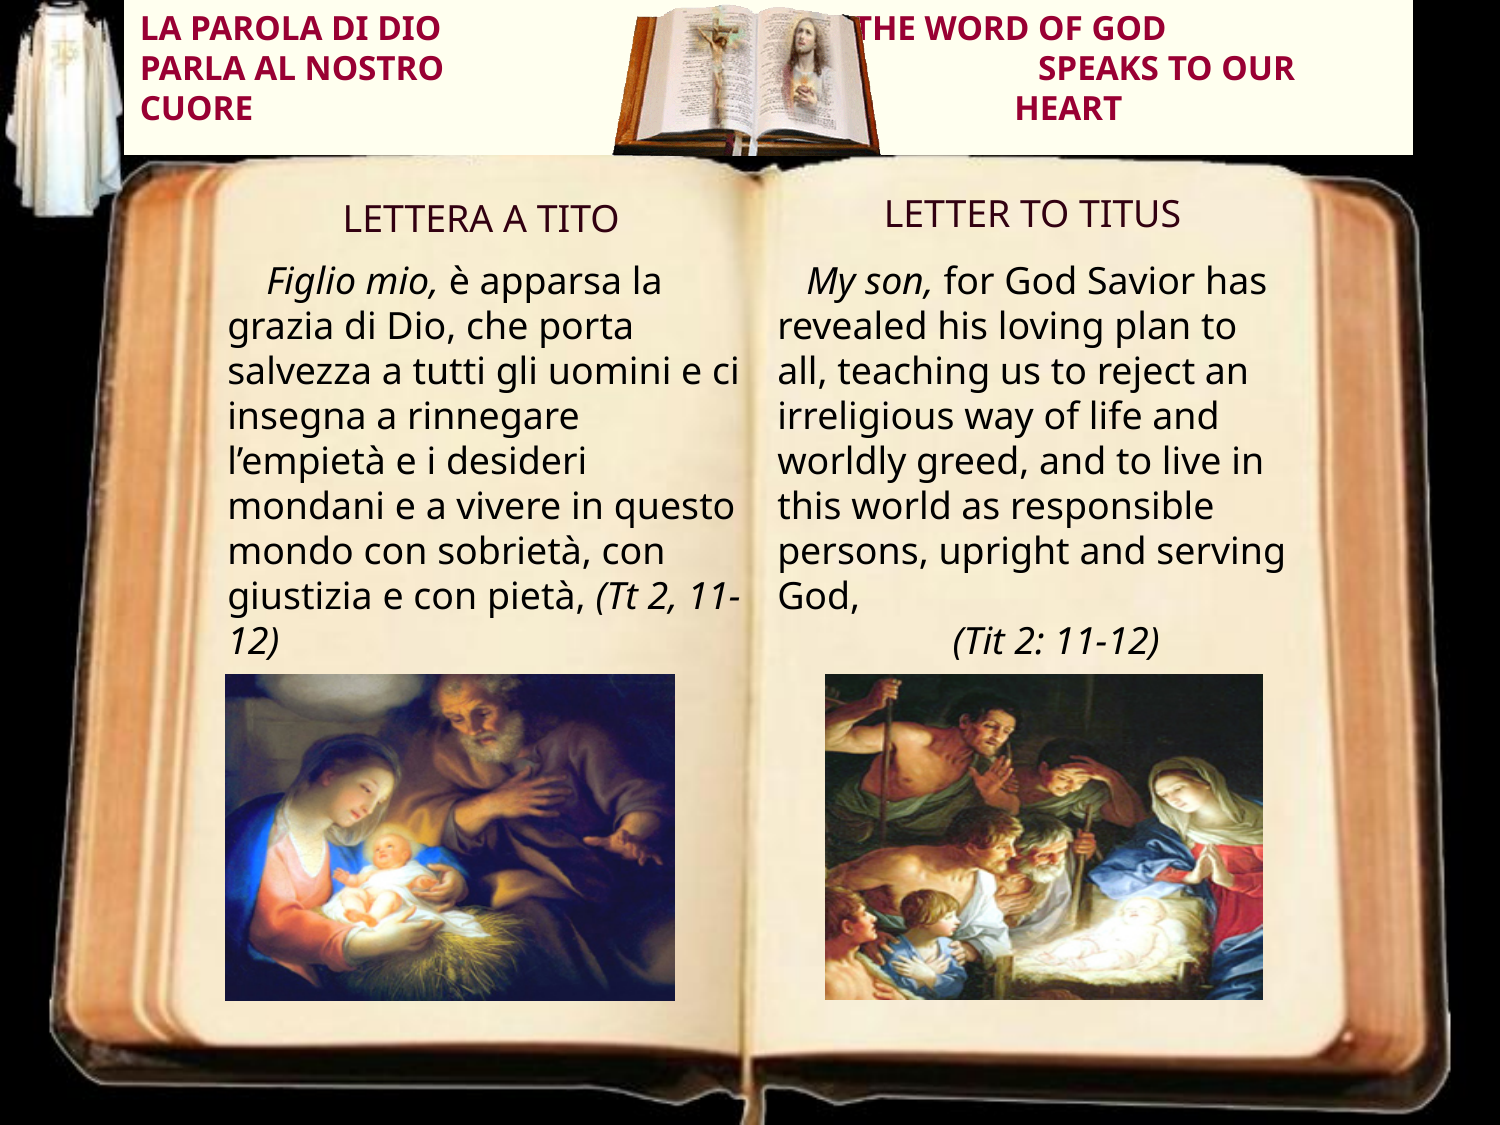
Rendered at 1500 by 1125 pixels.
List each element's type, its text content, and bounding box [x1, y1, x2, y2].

text_box LETTERA A TITO [224, 187, 738, 248]
text_box LA PAROLA DI DIO THE WORD OF GOD PARLA AL NOSTRO SPEAKS TO OUR CUORE HEART [124, 0, 612, 155]
text_box Figlio mio, è apparsa la grazia di Dio, che porta salvezza a tutti gli uomini e ci insegna a rinnegare l’empietà e i desideri mondani e a vivere in questo mondo con sobrietà, con giustizia e con pietà, (Tt 2, 11-12) [212, 249, 762, 670]
text_box My son, for God Savior has revealed his loving plan to all, teaching us to reject an irreligious way of life and worldly greed, and to live in this world as responsible persons, upright and serving God, (Tit 2: 11-12) [762, 249, 1313, 670]
title LETTER TO TITUS [699, 174, 1375, 250]
text_box LA PAROLA DI DIO THE WORD OF GOD PARLA AL NOSTRO SPEAKS TO OUR CUORE HEART [888, 0, 1413, 155]
picture [0, 0, 1500, 1125]
